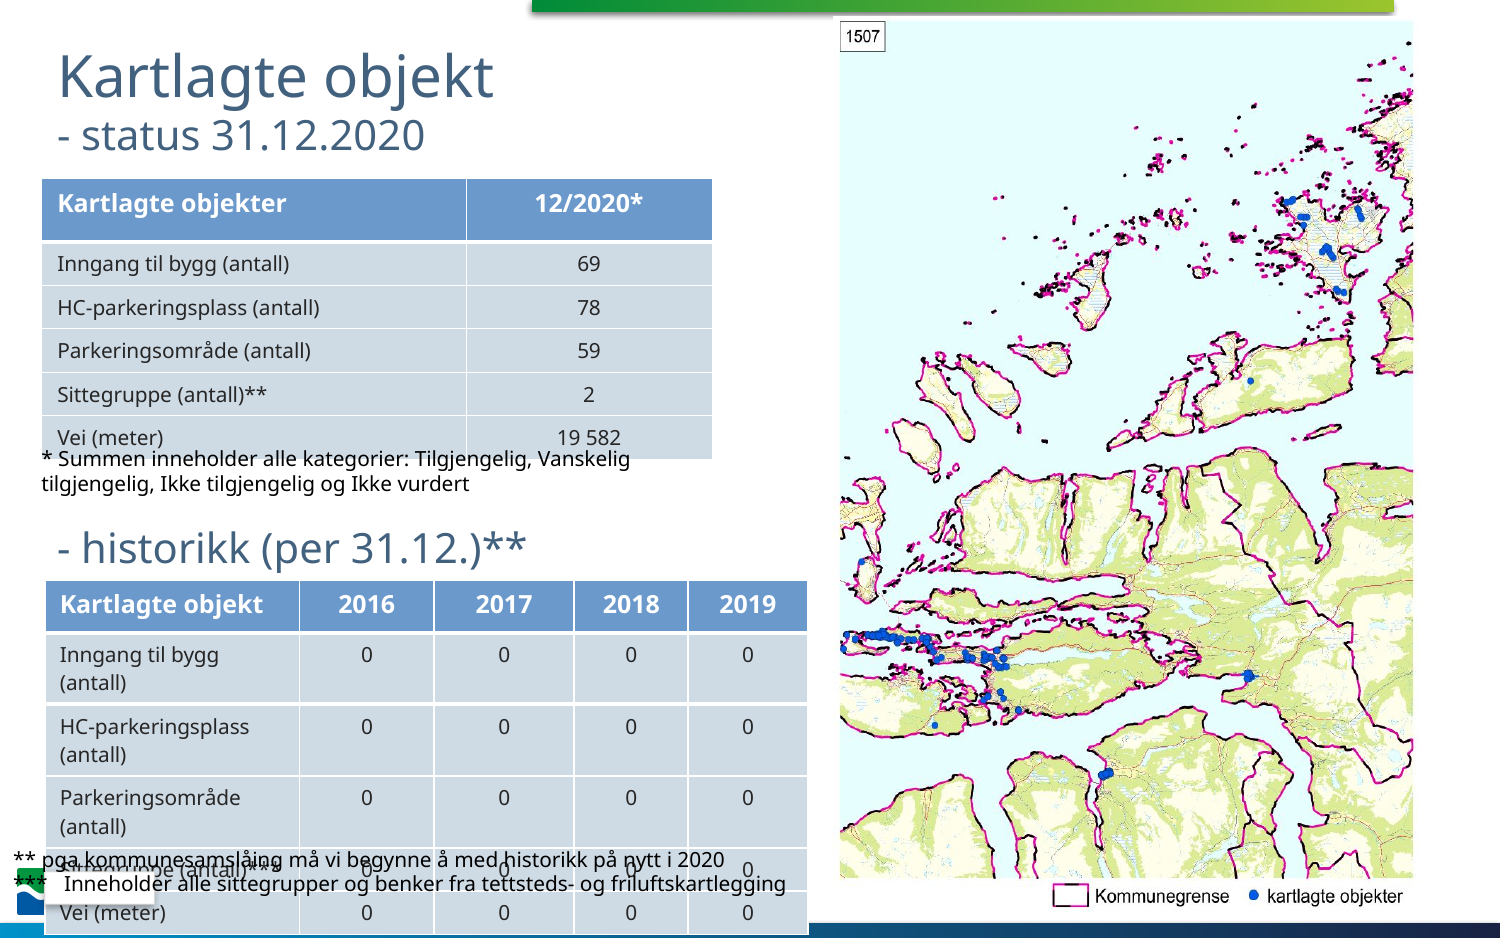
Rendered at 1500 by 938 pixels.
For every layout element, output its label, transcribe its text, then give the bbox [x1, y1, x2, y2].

table_cell 78 [467, 286, 712, 328]
table_cell 2 [467, 373, 712, 415]
table_cell Sittegruppe (antall)** [42, 373, 466, 415]
table_cell 0 [300, 635, 433, 702]
table_cell HC-parkeringsplass (antall) [46, 706, 299, 775]
table_cell Inngang til bygg (antall) [46, 635, 299, 702]
table_header Kartlagte objekt [46, 581, 299, 631]
picture [833, 16, 1419, 913]
table_cell Vei (meter) [42, 416, 466, 438]
table_cell 0 [435, 706, 573, 775]
table_cell 0 [575, 635, 687, 702]
table_cell 0 [300, 904, 433, 934]
text_box - historikk (per 31.12.)** [42, 496, 828, 580]
table_cell 69 [467, 244, 712, 285]
table_cell 0 [689, 777, 807, 847]
table_header 2018 [575, 581, 687, 631]
table_header 12/2020* [467, 179, 712, 240]
table_cell Vei (meter) [46, 904, 299, 934]
table_cell HC-parkeringsplass (antall) [42, 286, 466, 328]
table_cell 0 [802, 849, 807, 890]
table_cell Parkeringsområde (antall) [46, 777, 299, 838]
table_cell 0 [435, 904, 573, 934]
table_cell 0 [300, 777, 433, 838]
table_header 2016 [300, 581, 433, 631]
text_box ** pga kommunesamslåing må vi begynne å med historikk på nytt i 2020 *** Inneholder alle sittegrupper og benker fra tettsteds- og friluftskartlegging [0, 838, 802, 904]
table_cell 0 [575, 904, 687, 934]
table_header 2019 [689, 581, 807, 631]
table_cell 0 [575, 777, 687, 838]
text_box * Summen inneholder alle kategorier: Tilgjengelig, Vanskelig tilgjengelig, Ikke tilgjengelig og Ikke vurdert [26, 438, 711, 504]
table_cell 59 [467, 329, 712, 372]
table_cell 0 [435, 777, 573, 838]
table_cell Parkeringsområde (antall) [42, 329, 466, 372]
table_cell 0 [689, 892, 807, 934]
table_cell Inngang til bygg (antall) [42, 244, 466, 285]
table_cell 0 [300, 706, 433, 775]
table_cell 19 582 [467, 416, 712, 459]
table_cell 0 [689, 635, 807, 702]
table_cell 0 [435, 635, 573, 702]
table_cell 0 [575, 706, 687, 775]
table_header 2017 [435, 581, 573, 631]
table_cell 0 [689, 706, 807, 775]
table_header Kartlagte objekter [42, 179, 466, 240]
text_box Kartlagte objekt - status 31.12.2020 [42, 24, 828, 167]
